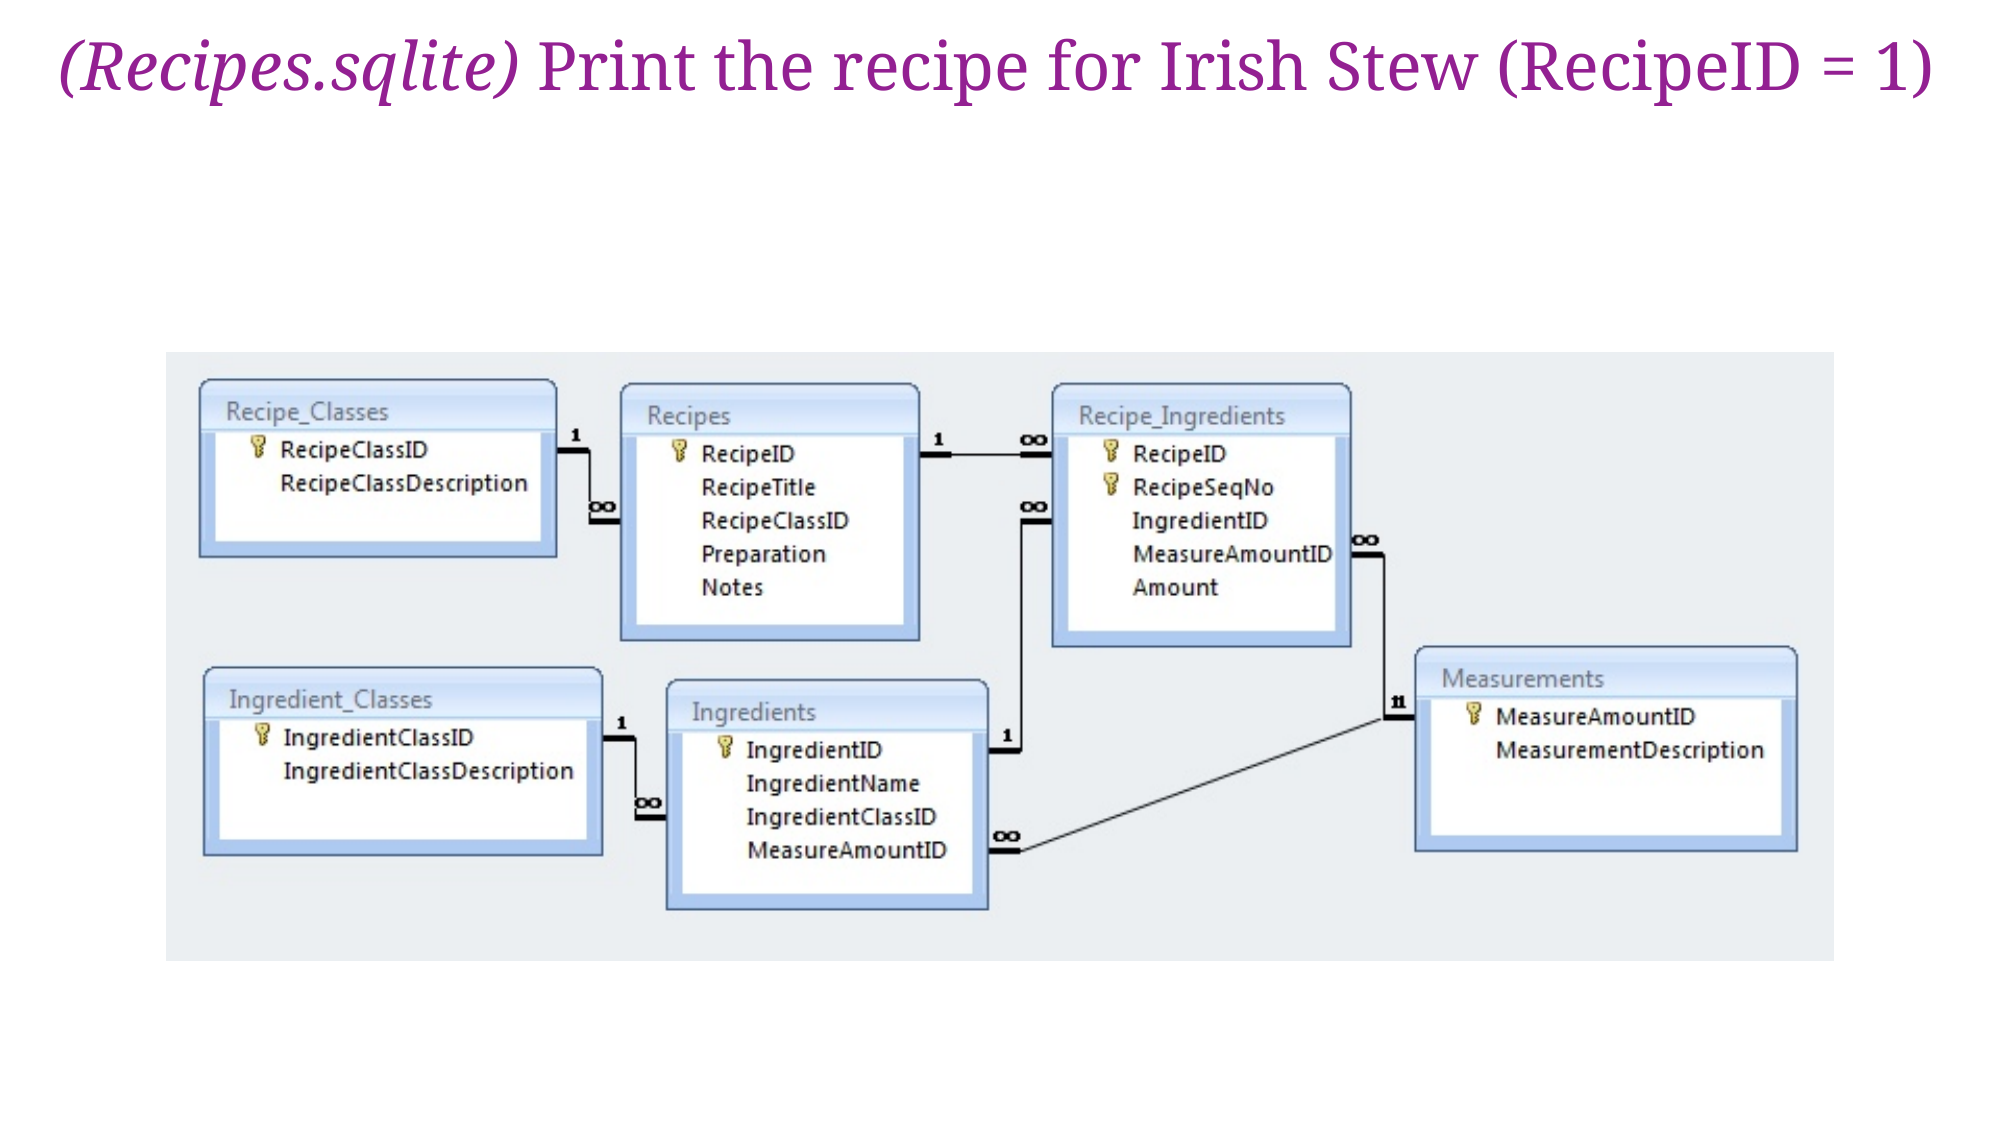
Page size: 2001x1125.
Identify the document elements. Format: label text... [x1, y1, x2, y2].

title (Recipes.sqlite) Print the recipe for Irish Stew (RecipeID = 1) [43, 25, 1953, 171]
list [166, 352, 1834, 961]
